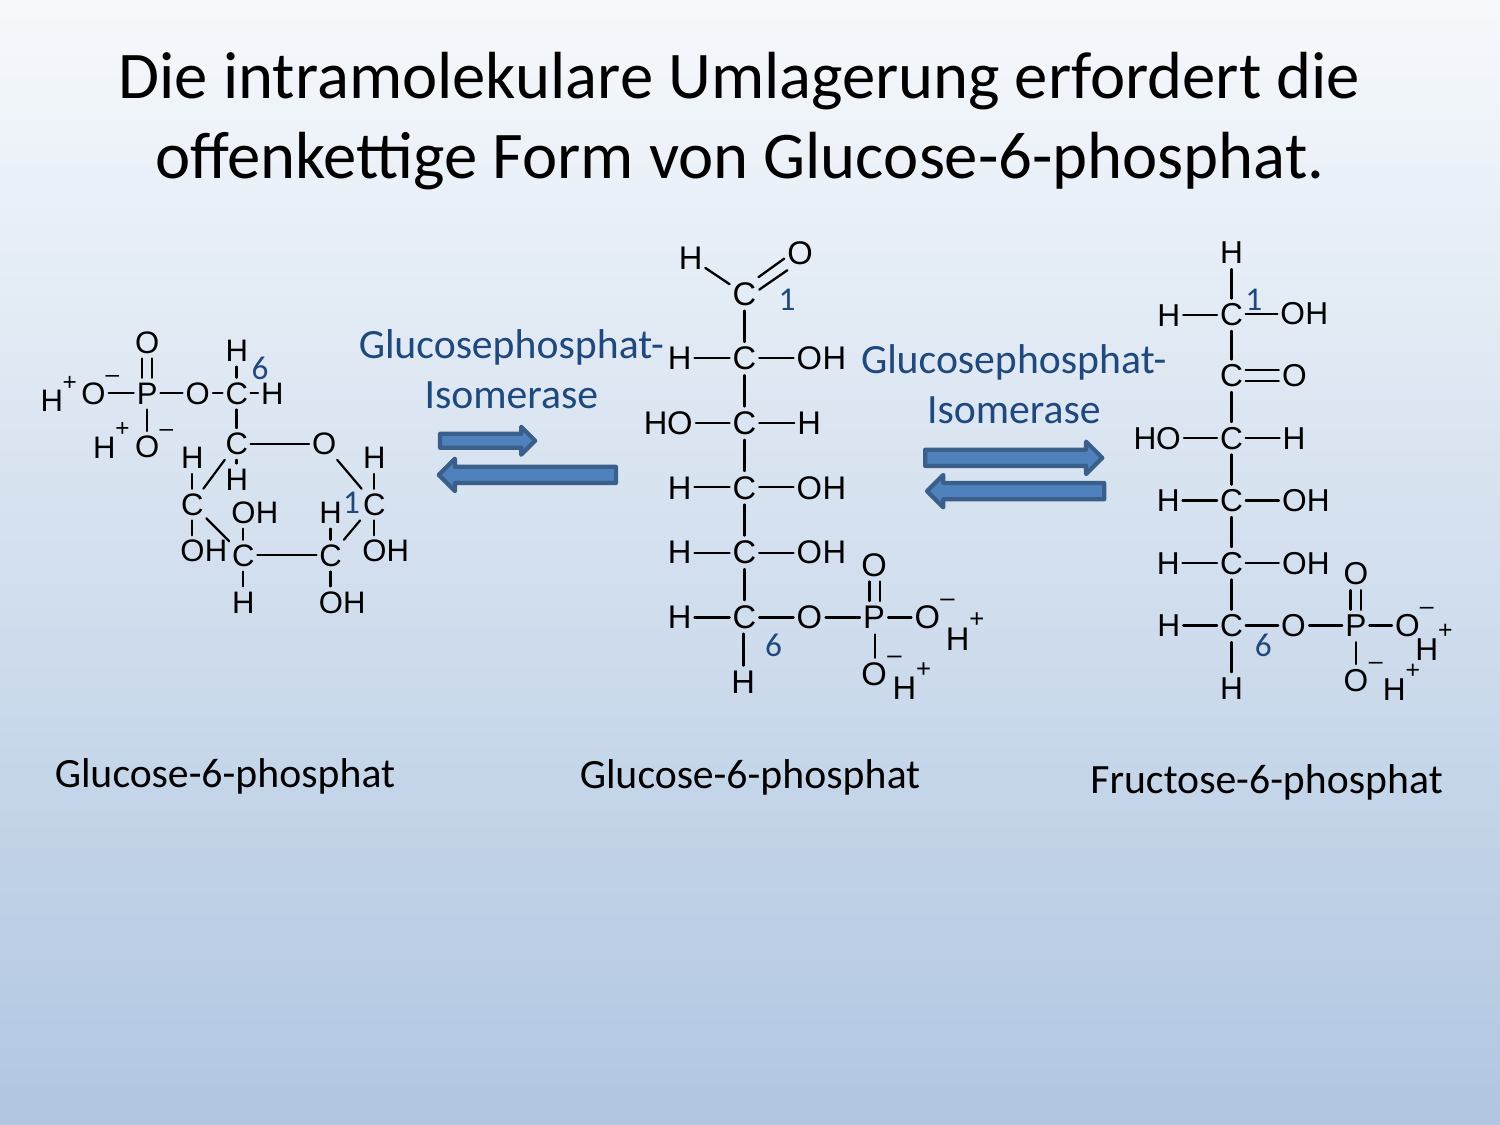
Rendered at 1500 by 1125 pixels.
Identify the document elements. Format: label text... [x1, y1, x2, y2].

text_box Glucose-6-phosphat [5, 738, 445, 804]
text_box Glucosephosphat- Isomerase [336, 309, 638, 425]
text_box Glucose-6-phosphat [530, 739, 970, 805]
text_box [990, 440, 1105, 477]
text_box [436, 456, 619, 494]
text_box [990, 480, 1107, 502]
text_box Fructose-6-phosphat [1047, 744, 1487, 810]
title Die intramolekulare Umlagerung erfordert die offenkettige Form von Glucose-6-phosphat. [64, 18, 1415, 206]
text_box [40, 324, 410, 621]
text_box Glucosephosphat- Isomerase [990, 324, 1128, 440]
text_box [437, 424, 538, 457]
picture [643, 234, 986, 708]
picture [1133, 234, 1454, 708]
